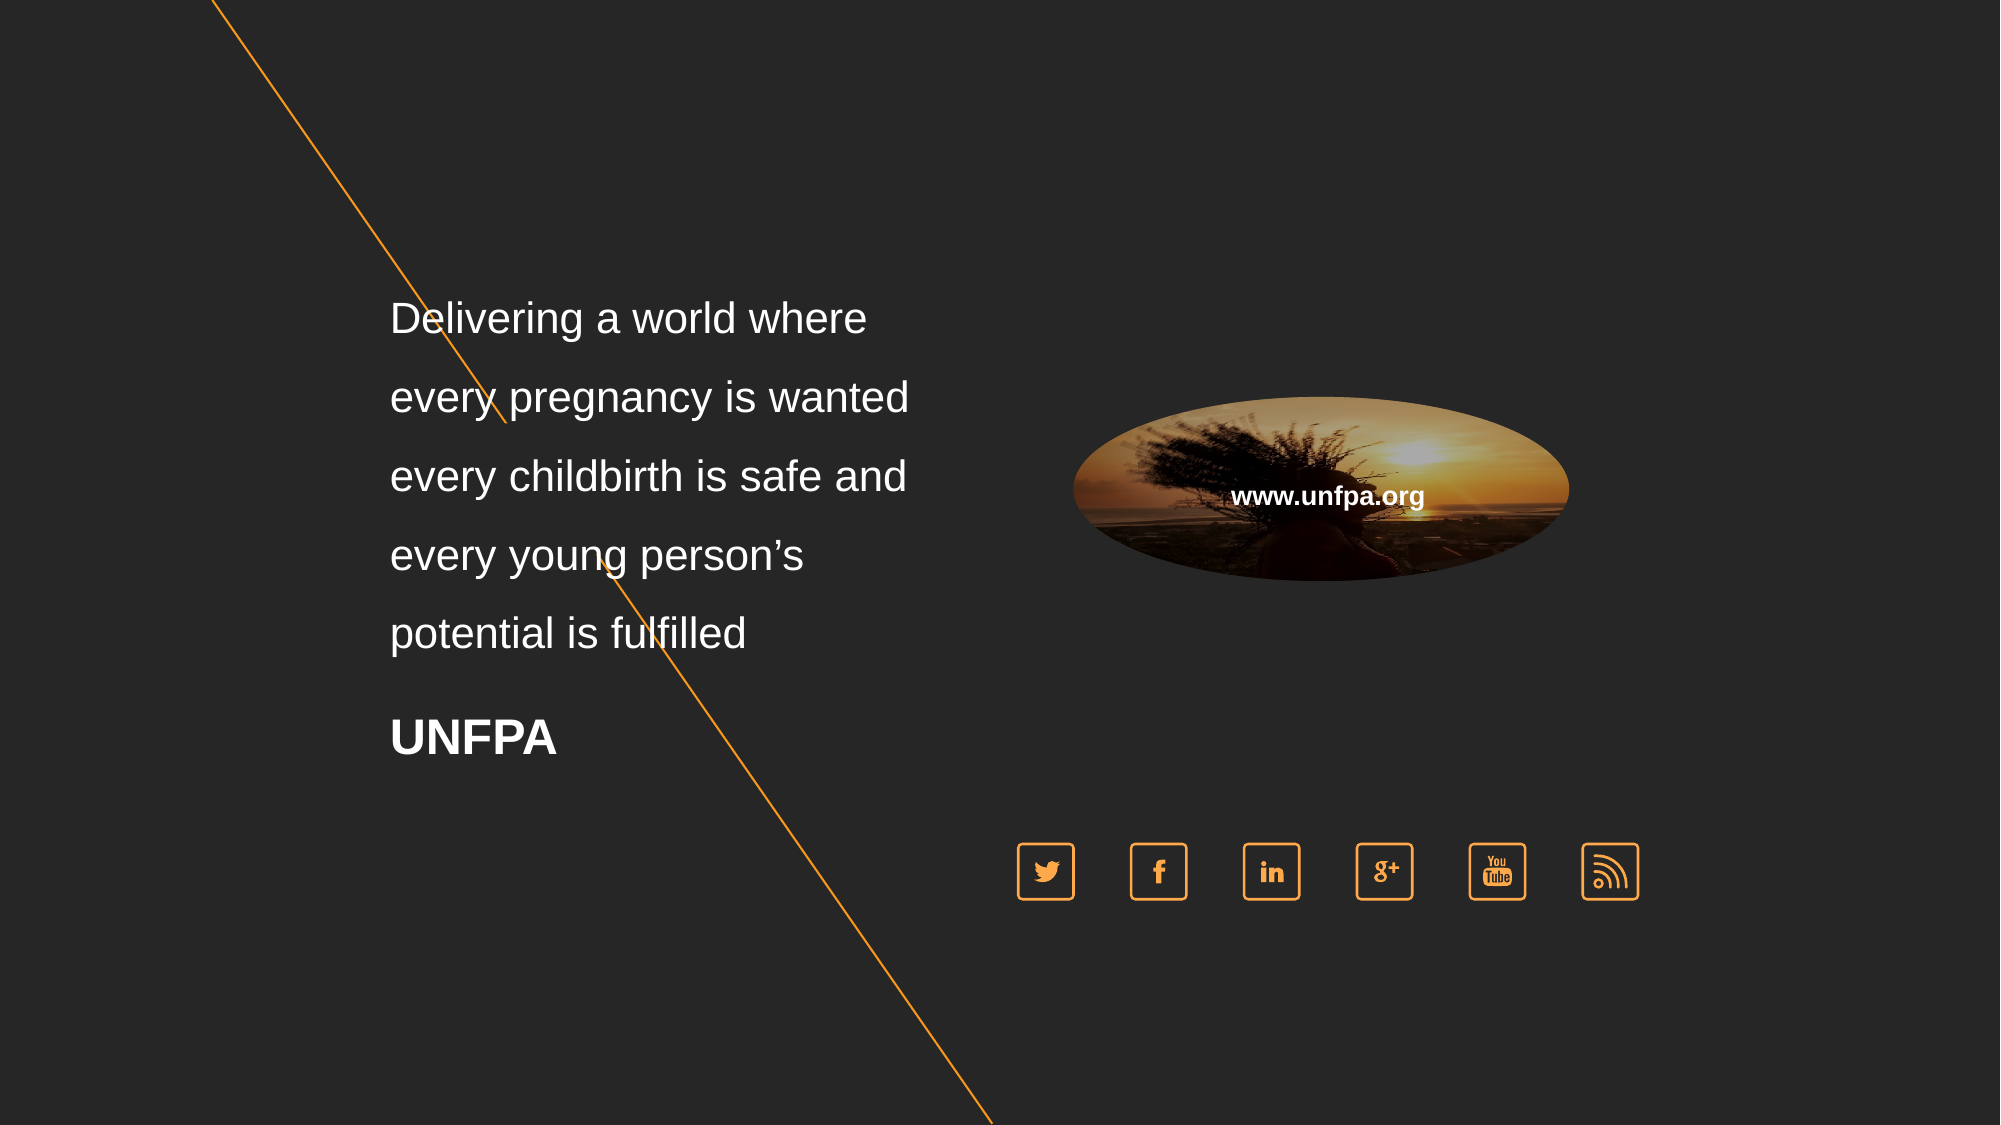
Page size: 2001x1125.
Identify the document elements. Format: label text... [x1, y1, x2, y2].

text_box UNFPA [369, 683, 596, 756]
text_box www.unfpa.org [1152, 468, 1505, 523]
text_box Delivering a world where every pregnancy is wanted every childbirth is safe and every young person’s potential is fulfilled [369, 253, 965, 684]
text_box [1016, 842, 1640, 901]
picture [1073, 396, 1570, 581]
